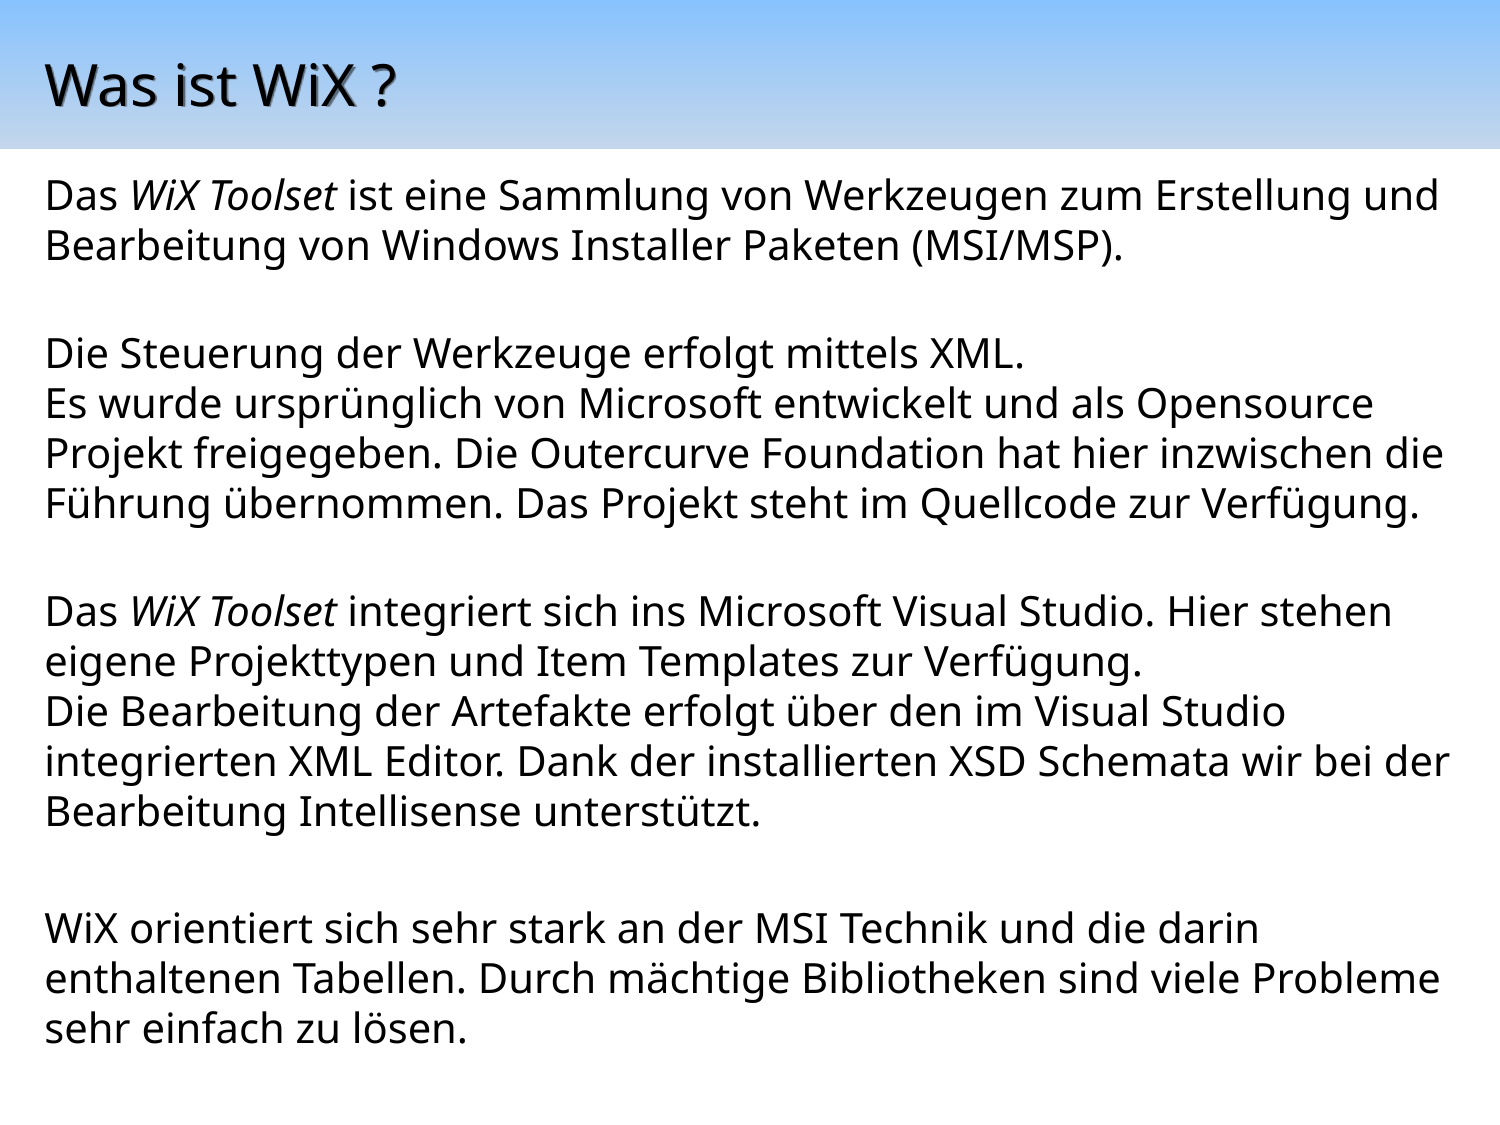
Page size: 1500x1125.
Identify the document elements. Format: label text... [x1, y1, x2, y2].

list Das WiX Toolset ist eine Sammlung von Werkzeugen zum Erstellung und Bearbeitung von Windows Installer Paketen (MSI/MSP). Die Steuerung der Werkzeuge erfolgt mittels XML. Es wurde ursprünglich von Microsoft entwickelt und als Opensource Projekt freigegeben. Die Outercurve Foundation hat hier inzwischen die Führung übernommen. Das Projekt steht im Quellcode zur Verfügung. Das WiX Toolset integriert sich ins Microsoft Visual Studio. Hier stehen eigene Projekttypen und Item Templates zur Verfügung. Die Bearbeitung der Artefakte erfolgt über den im Visual Studio integrierten XML Editor. Dank der installierten XSD Schemata wir bei der Bearbeitung Intellisense unterstützt. WiX orientiert sich sehr stark an der MSI Technik und die darin enthaltenen Tabellen. Durch mächtige Bibliotheken sind viele Probleme sehr einfach zu lösen. [29, 160, 1471, 1125]
title Was ist WiX ? [29, 29, 1471, 138]
